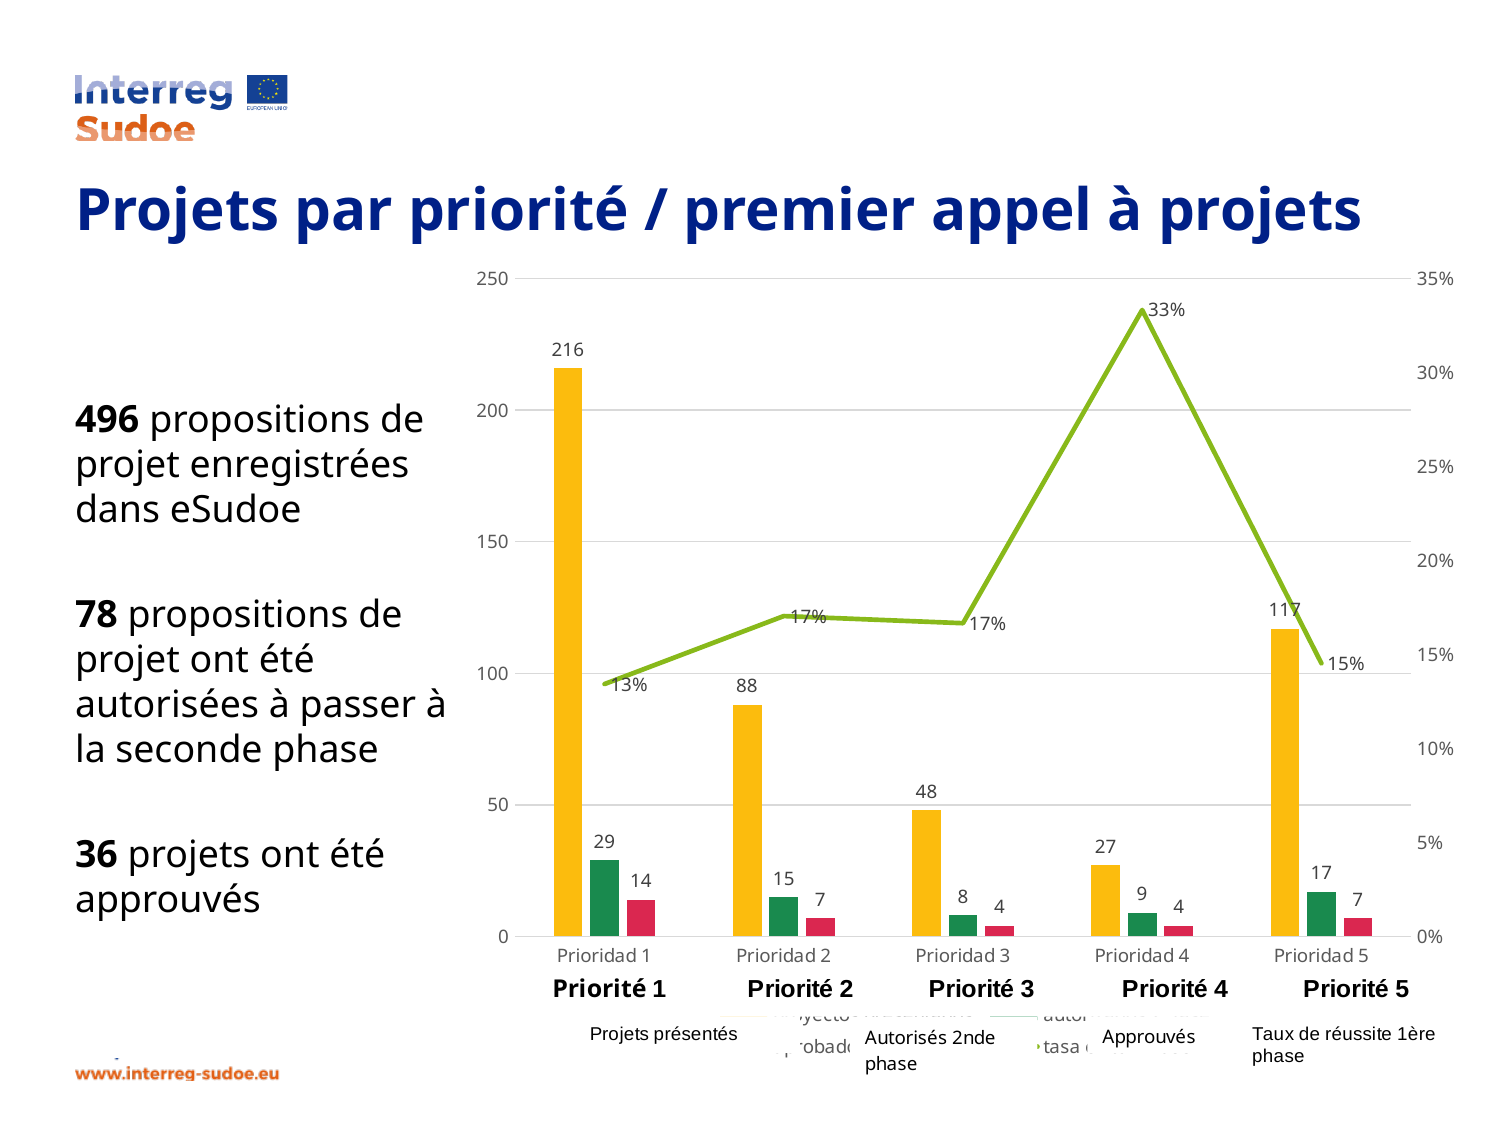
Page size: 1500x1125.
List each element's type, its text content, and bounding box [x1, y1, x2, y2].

text_box Projets par priorité / premier appel à projets [59, 137, 1498, 250]
list 496 propositions de projet enregistrées dans eSudoe 78 propositions de projet ont été autorisées à passer à la seconde phase 36 projets ont été approuvés [60, 387, 450, 970]
chart [455, 248, 1476, 1076]
